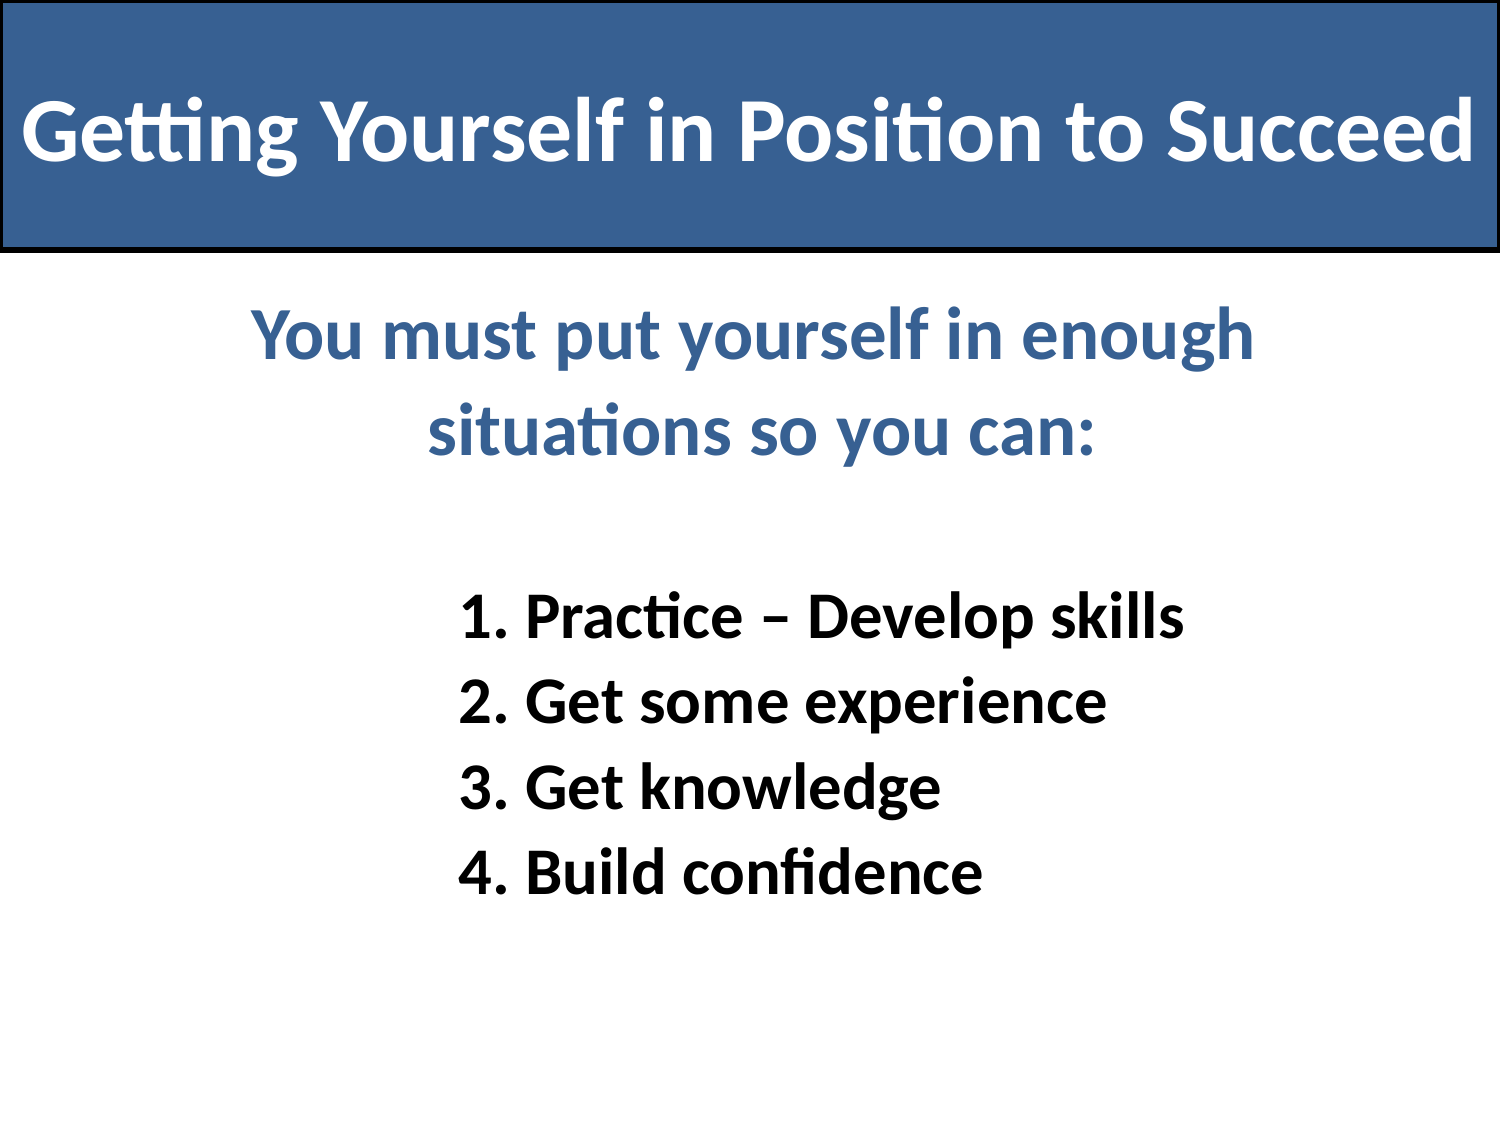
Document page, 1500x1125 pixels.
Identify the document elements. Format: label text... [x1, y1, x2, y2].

list You must put yourself in enough situations so you can: 1. Practice – Develop skills 2. Get some experience 3. Get knowledge 4. Build confidence [87, 287, 1438, 968]
title Getting Yourself in Position to Succeed [0, 0, 1500, 250]
